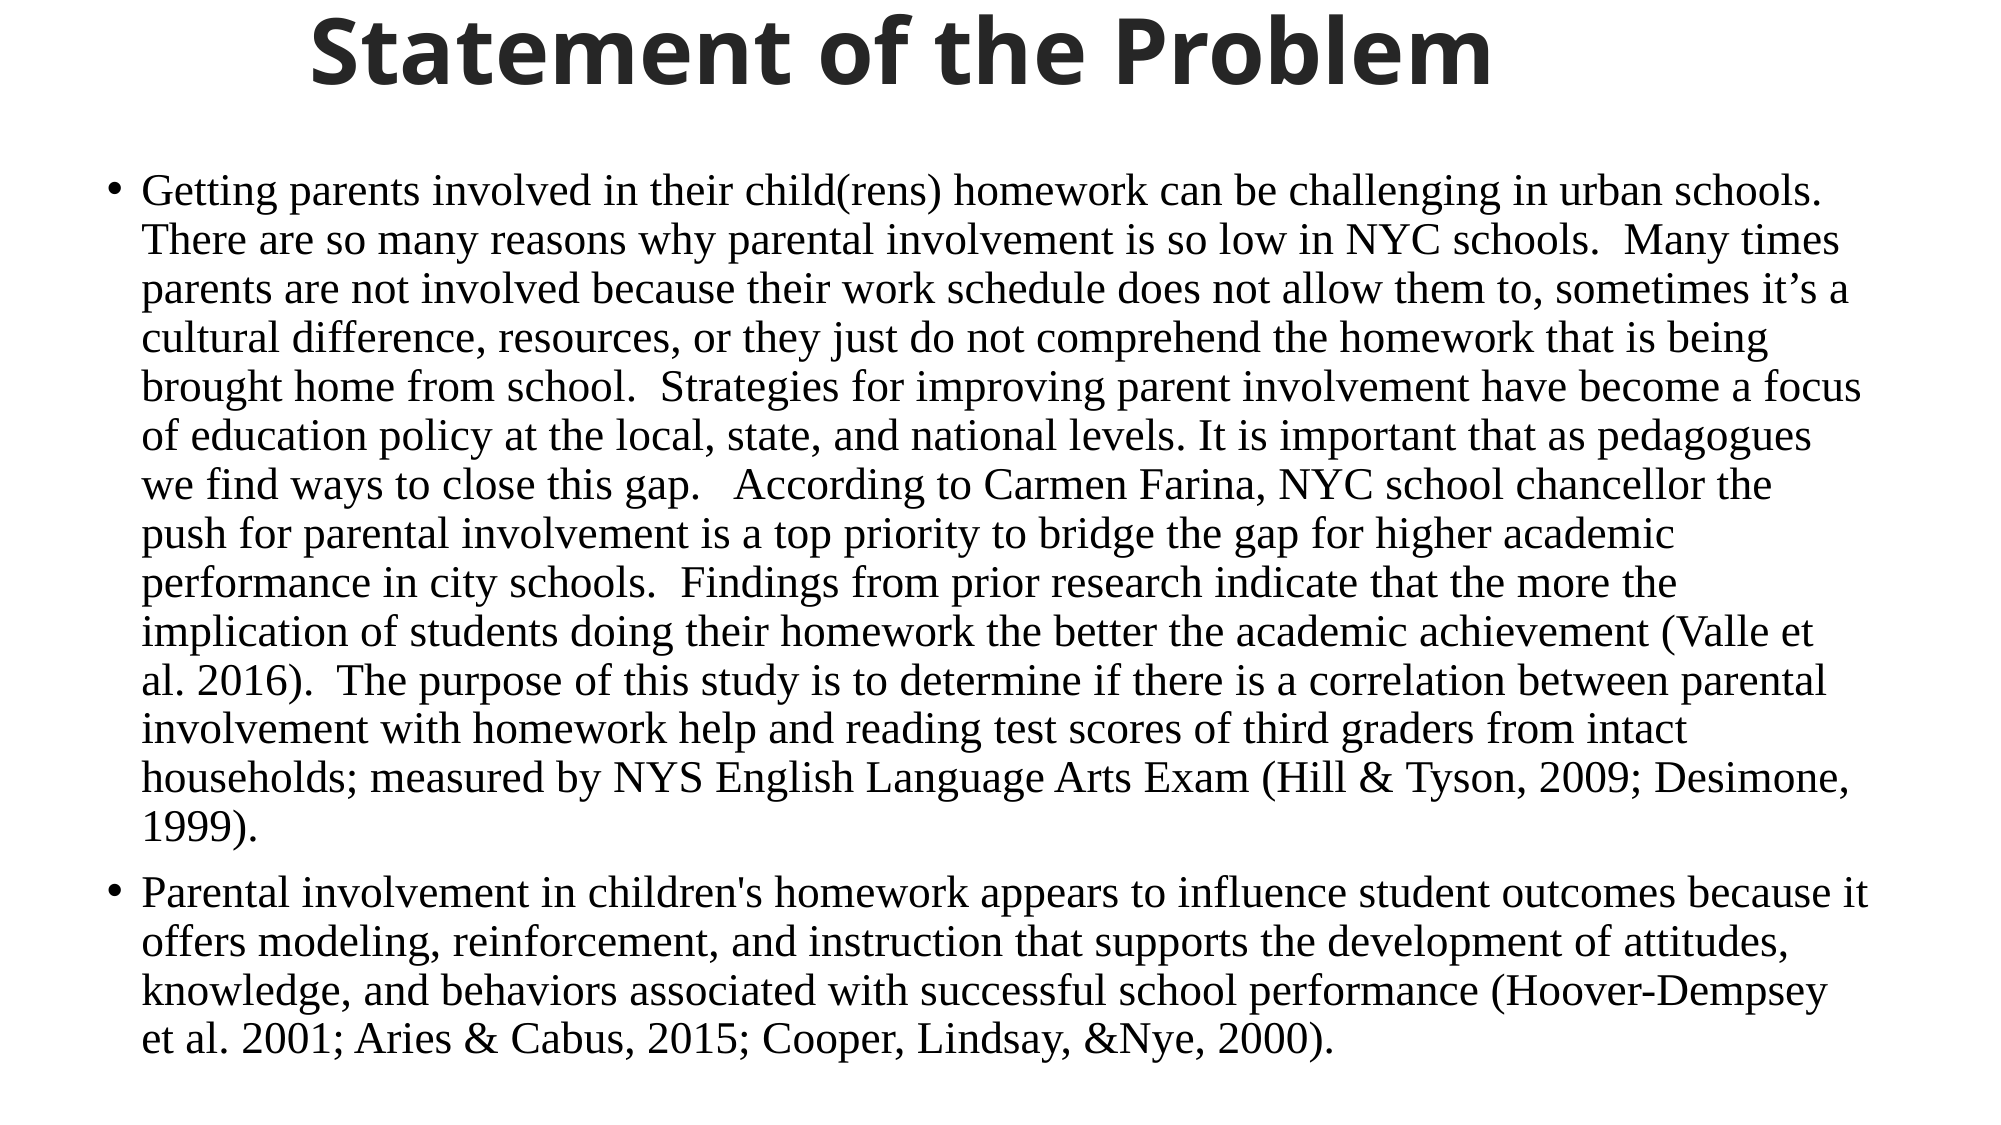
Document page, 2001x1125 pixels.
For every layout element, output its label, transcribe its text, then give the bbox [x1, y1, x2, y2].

list Getting parents involved in their child(rens) homework can be challenging in urban schools. There are so many reasons why parental involvement is so low in NYC schools. Many times parents are not involved because their work schedule does not allow them to, sometimes it’s a cultural difference, resources, or they just do not comprehend the homework that is being brought home from school. Strategies for improving parent involvement have become a focus of education policy at the local, state, and national levels. It is important that as pedagogues we find ways to close this gap. According to Carmen Farina, NYC school chancellor the push for parental involvement is a top priority to bridge the gap for higher academic performance in city schools. Findings from prior research indicate that the more the implication of students doing their homework the better the academic achievement (Valle et al. 2016). The purpose of this study is to determine if there is a correlation between parental involvement with homework help and reading test scores of third graders from intact households; measured by NYS English Language Arts Exam (Hill & Tyson, 2009; Desimone, 1999). Parental involvement in children's homework appears to influence student outcomes because it offers modeling, reinforcement, and instruction that supports the development of attitudes, knowledge, and behaviors associated with successful school performance (Hoover-Dempsey et al. 2001; Aries & Cabus, 2015; Cooper, Lindsay, &Nye, 2000). [91, 158, 1888, 1125]
title Statement of the Problem [171, 0, 1634, 120]
